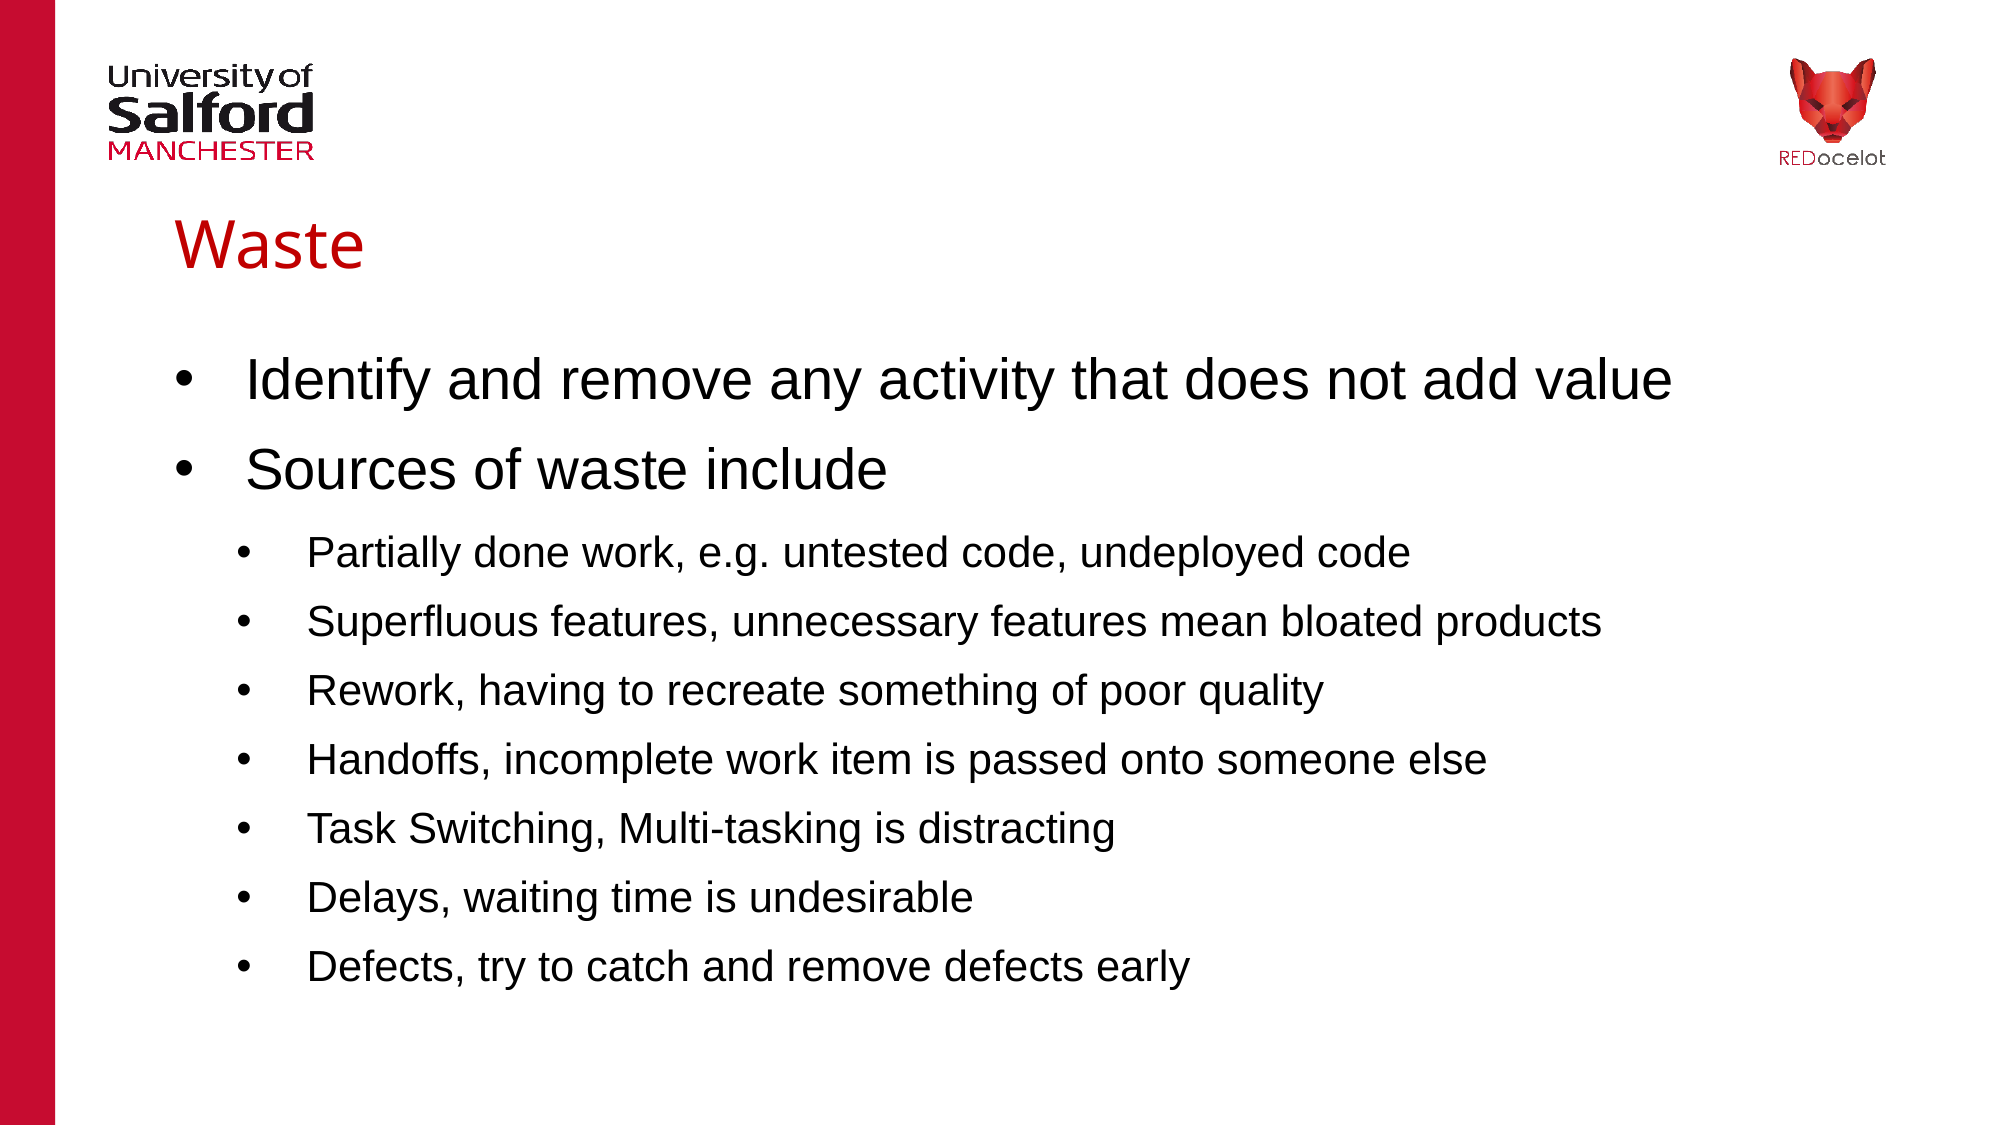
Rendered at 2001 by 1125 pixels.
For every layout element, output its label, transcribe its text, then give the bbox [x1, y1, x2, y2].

title Waste [159, 201, 1899, 310]
picture [60, 27, 362, 196]
picture [1766, 43, 1899, 180]
list Identify and remove any activity that does not add value Sources of waste include Partially done work, e.g. untested code, undeployed code Superfluous features, unnecessary features mean bloated products Rework, having to recreate something of poor quality Handoffs, incomplete work item is passed onto someone else Task Switching, Multi-tasking is distracting Delays, waiting time is undesirable Defects, try to catch and remove defects early [159, 340, 1899, 1004]
